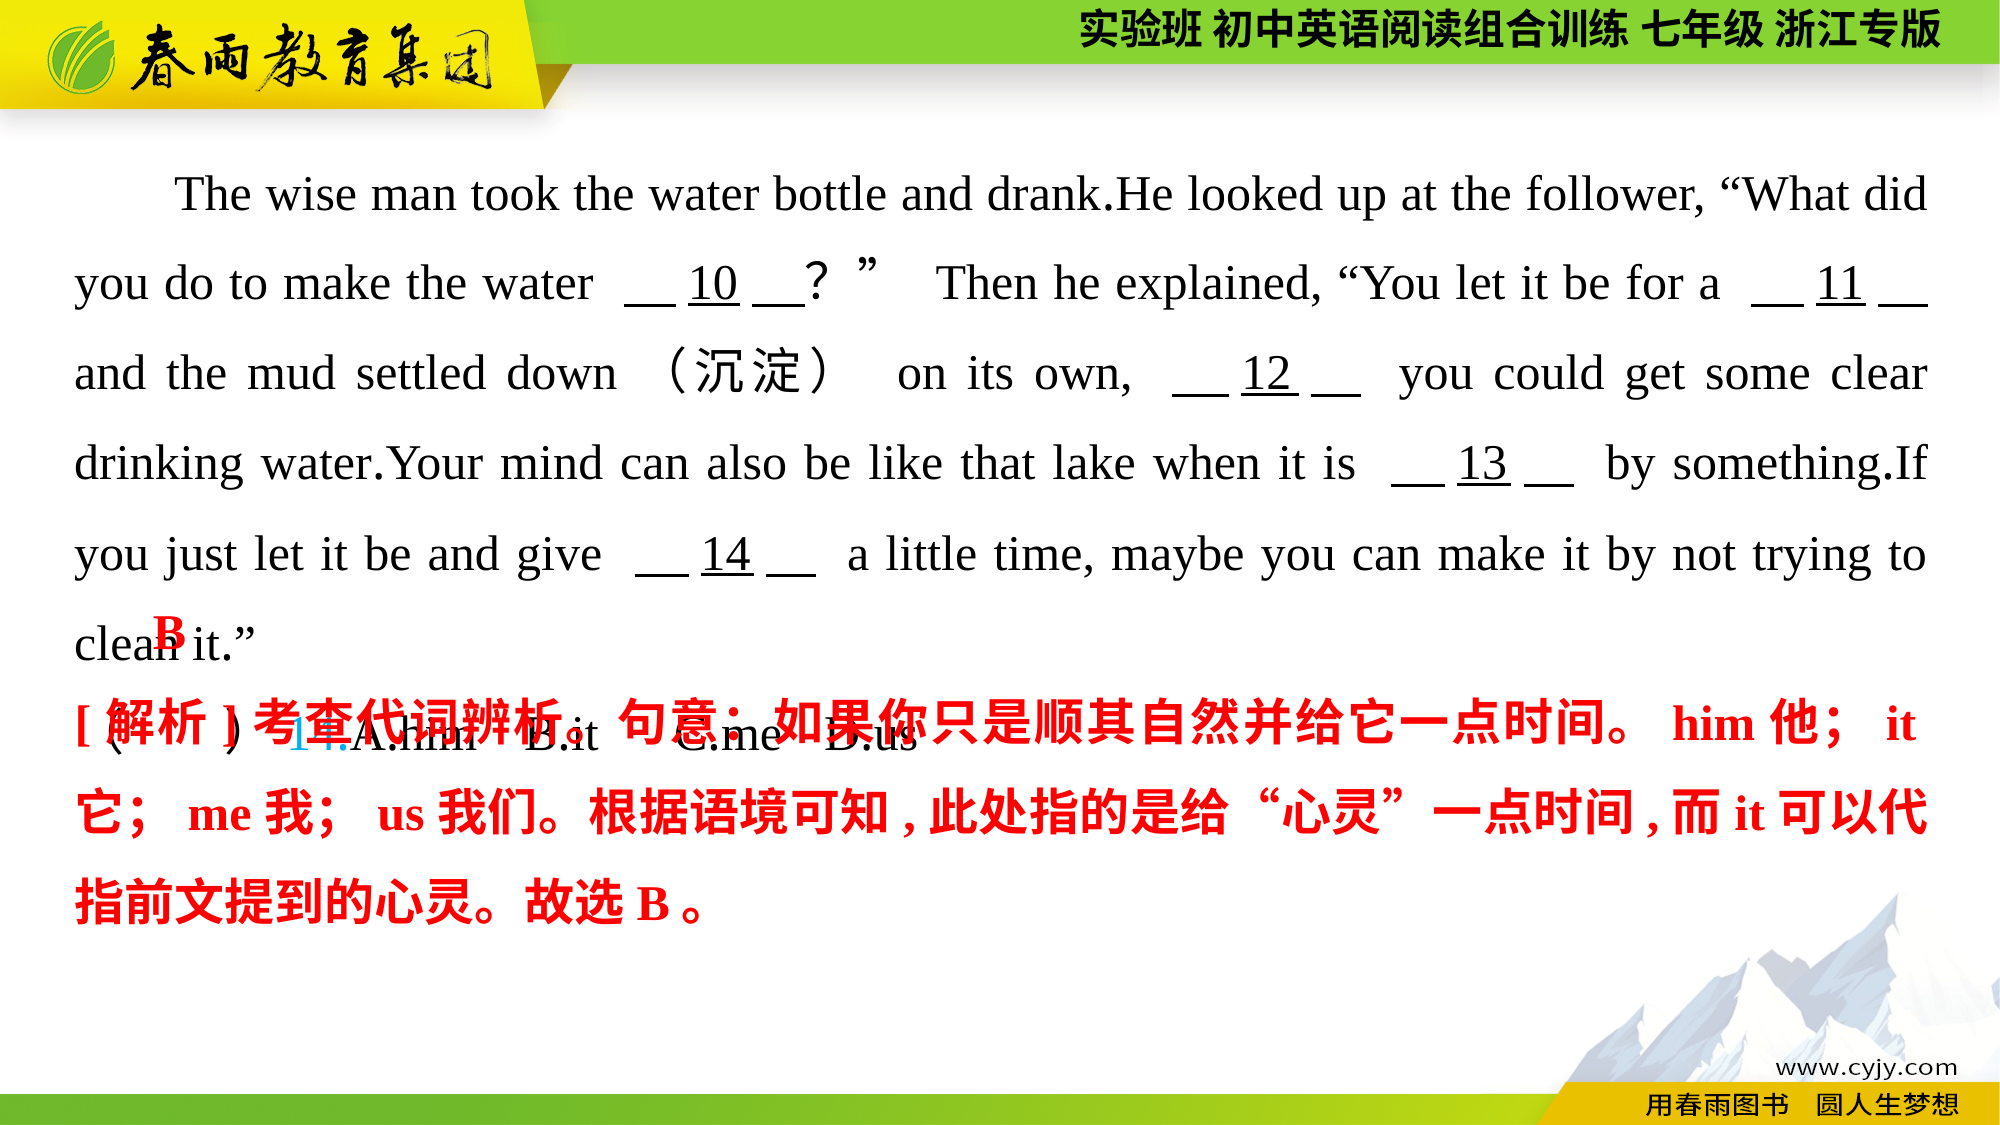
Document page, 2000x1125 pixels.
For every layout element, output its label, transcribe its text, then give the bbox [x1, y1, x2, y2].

text_box B [138, 591, 202, 652]
picture [0, 0, 2000, 1125]
text_box [解析]考查代词辨析。句意：如果你只是顺其自然并给它一点时间。him他；it它；me我；us我们。根据语境可知,此处指的是给“心灵”一点时间,而it可以代指前文提到的心灵。故选B。 [59, 652, 1944, 938]
list The wise man took the water bottle and drank.He looked up at the follower, “What did you do to make the water 10 ？” Then he explained, “You let it be for a 11 and the mud settled down（沉淀） on its own, 12 you could get some clear drinking water.Your mind can also be like that lake when it is 13 by something.If you just let it be and give 14 a little time, maybe you can make it by not trying to clean it.” （ ）14.A.him B.it C.me D.us [59, 122, 1944, 652]
